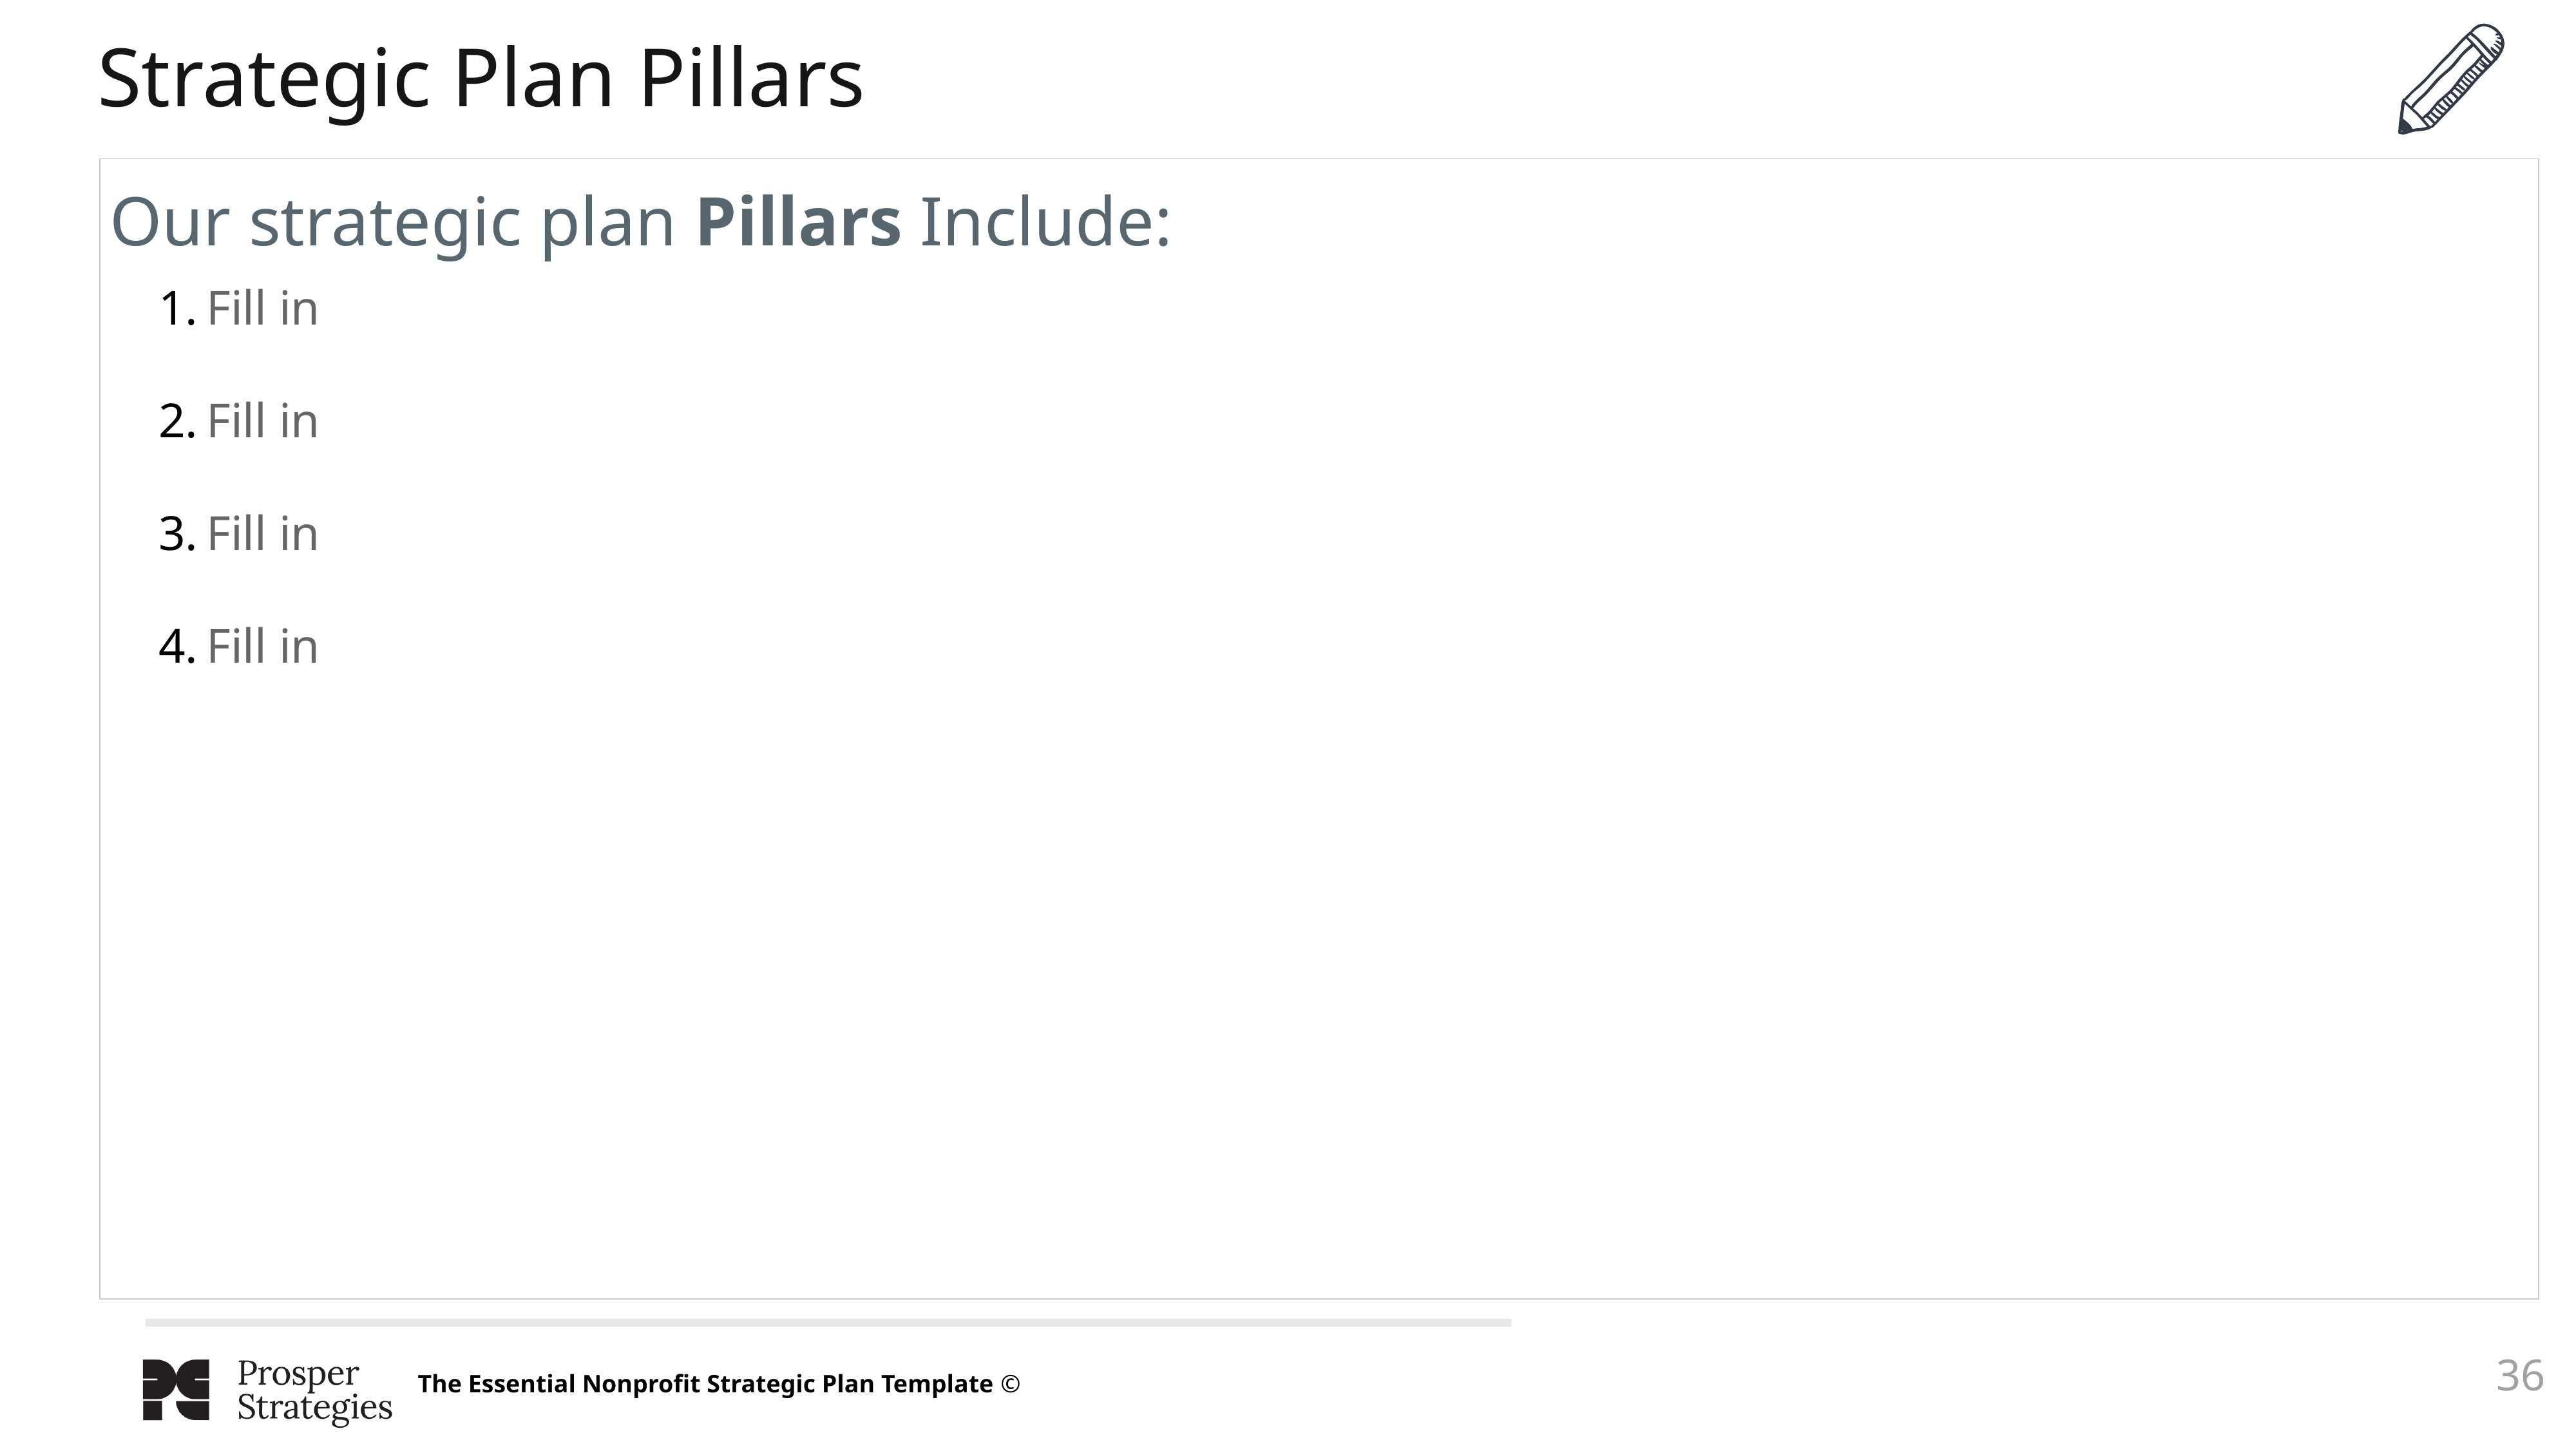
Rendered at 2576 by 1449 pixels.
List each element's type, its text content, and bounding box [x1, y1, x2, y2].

slide_number ‹#› [2410, 1338, 2566, 1449]
text_box Fill in Fill in Fill in Fill in [100, 158, 2539, 1300]
picture [122, 1343, 408, 1442]
title Strategic Plan Pillars [88, 0, 2488, 162]
text_box [2488, 24, 2504, 69]
